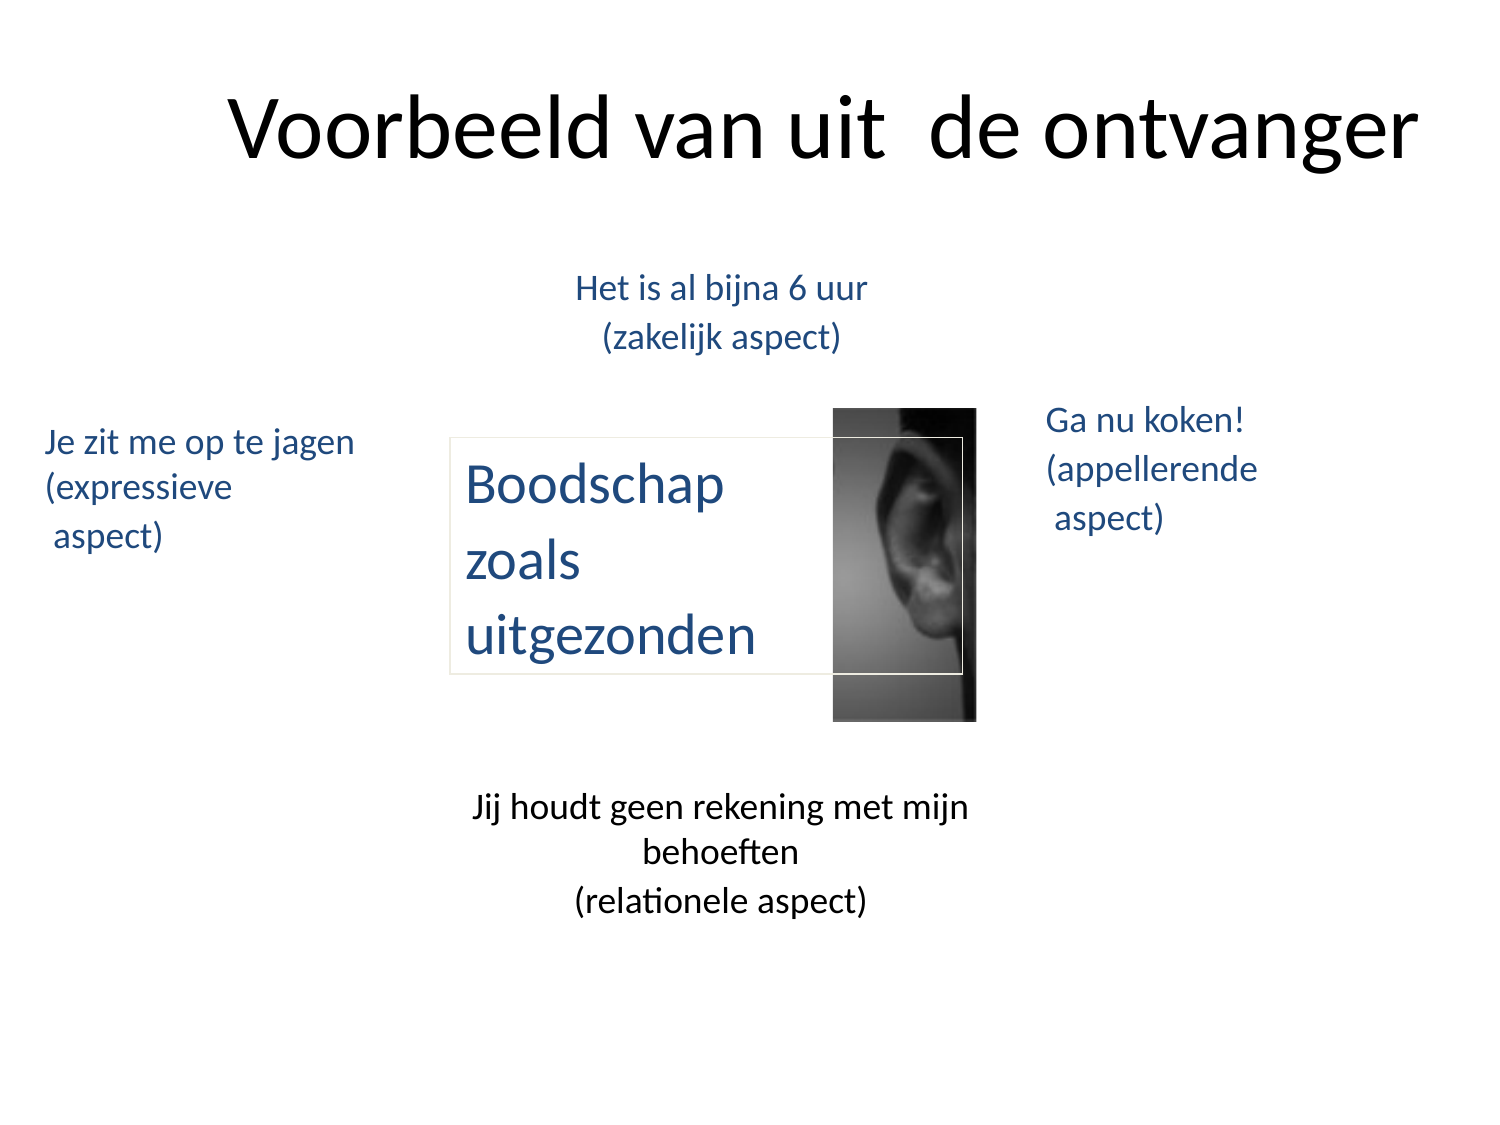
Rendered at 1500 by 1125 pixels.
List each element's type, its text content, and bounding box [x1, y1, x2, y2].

title Voorbeeld van uit de ontvanger [62, 42, 1439, 202]
text_box Boodschap zoals uitgezonden [449, 437, 827, 675]
text_box Je zit me op te jagen (expressieve aspect) [29, 409, 402, 564]
text_box Het is al bijna 6 uur (zakelijk aspect) [490, 255, 954, 365]
text_box Jij houdt geen rekening met mijn behoeften (relationele aspect) [407, 774, 1035, 929]
text_box Ga nu koken! (appellerende aspect) [1030, 387, 1371, 546]
picture [832, 408, 977, 722]
